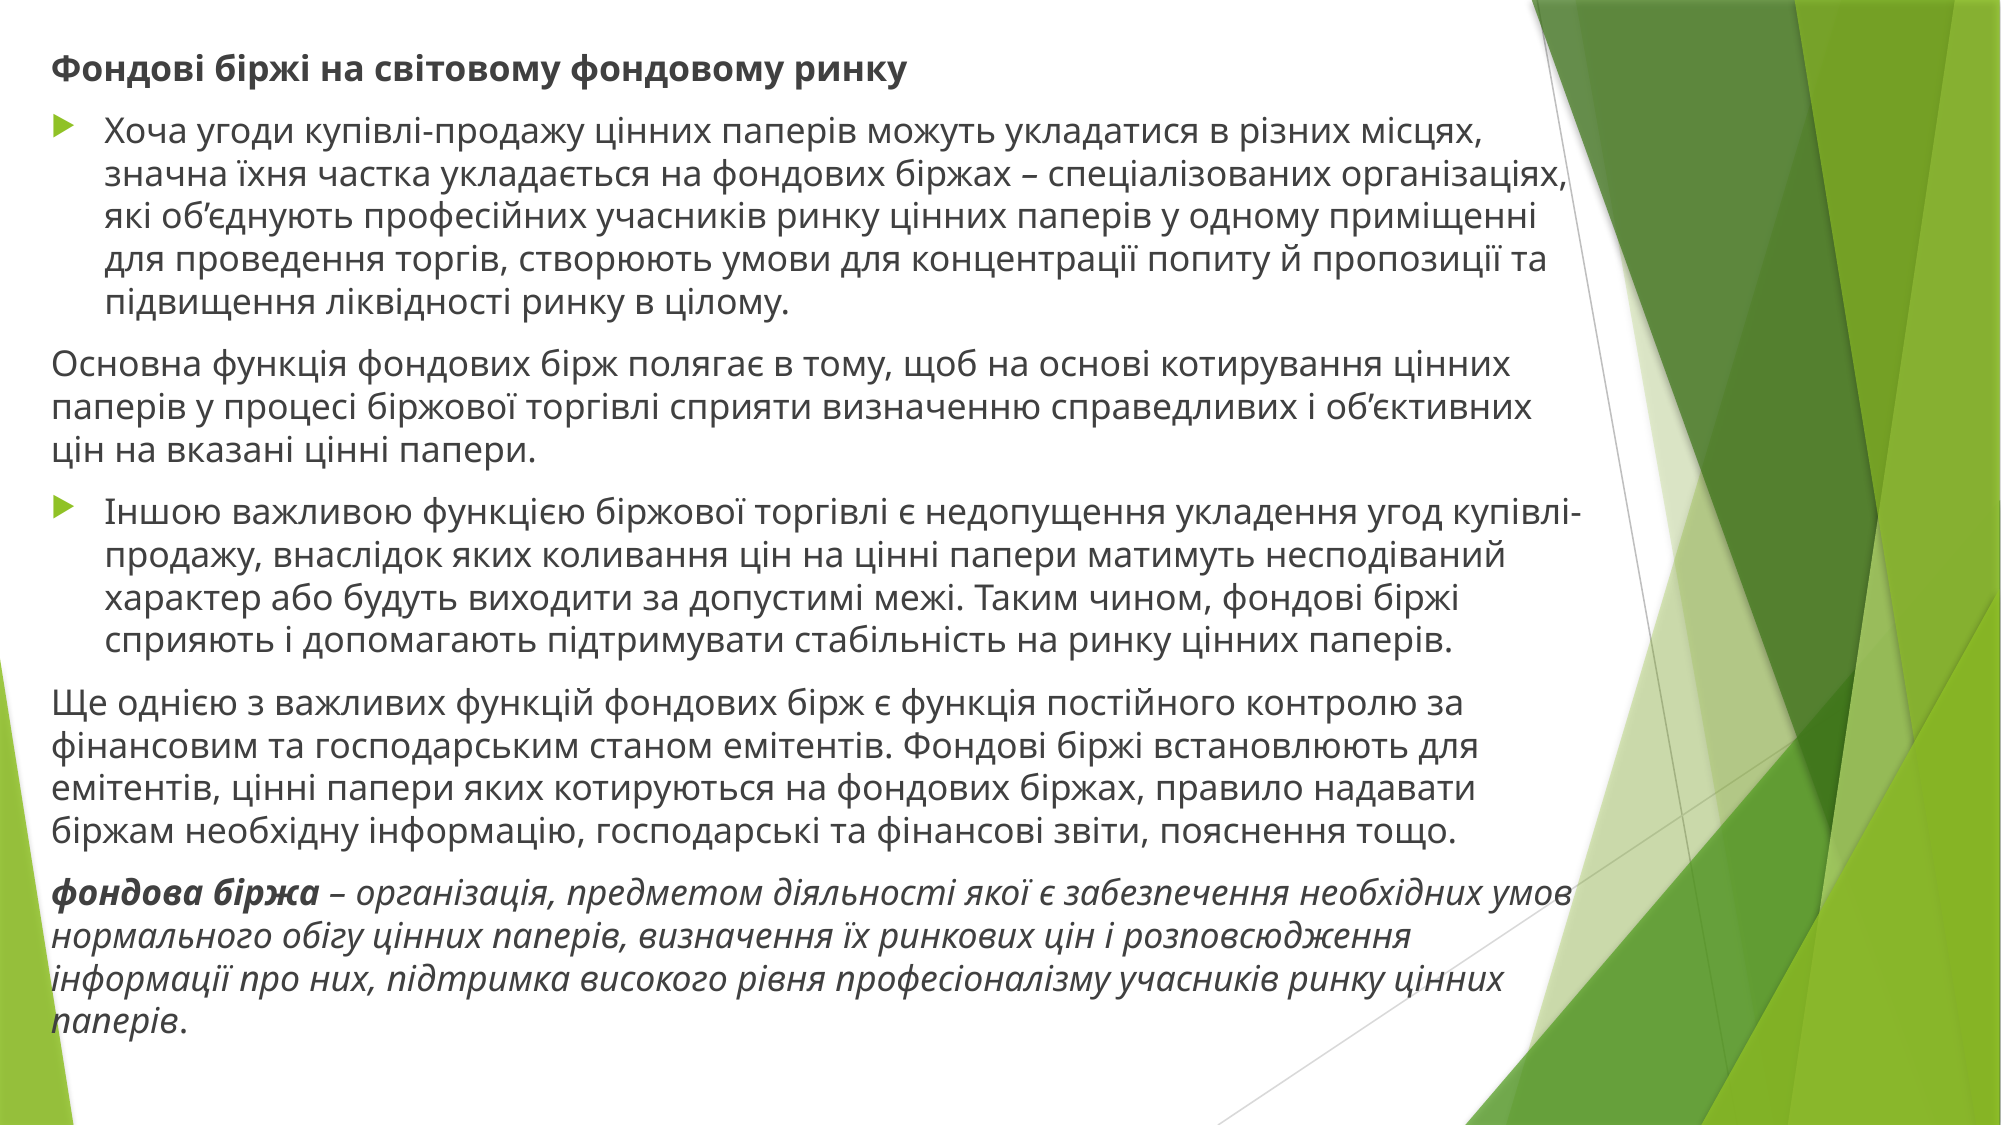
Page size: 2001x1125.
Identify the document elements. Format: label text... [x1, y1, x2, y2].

list Фондові біржі на світовому фондовому ринку Хоча угоди купівлі-продажу цінних паперів можуть укладатися в різних місцях, значна їхня частка укладається на фондових біржах – спеціалізованих організаціях, які об’єднують професійних учасників ринку цінних паперів у одному приміщенні для проведення торгів, створюють умови для концентрації попиту й пропозиції та підвищення ліквідності ринку в цілому. Основна функція фондових бірж полягає в тому, щоб на основі котирування цінних паперів у процесі біржової торгівлі сприяти визначенню справедливих і об’єктивних цін на вказані цінні папери. Іншою важливою функцією біржової торгівлі є недопущення укладення угод купівлі-продажу, внаслідок яких коливання цін на цінні папери матимуть несподіваний характер або будуть виходити за допустимі межі. Таким чином, фондові біржі сприяють і допомагають підтримувати стабільність на ринку цінних паперів. Ще однією з важливих функцій фондових бірж є функція постійного контролю за фінансовим та господарським станом емітентів. Фондові біржі встановлюють для емітентів, цінні папери яких котируються на фондових біржах, правило надавати біржам необхідну інформацію, господарські та фінансові звіти, пояснення тощо. фондова біржа – організація, предметом діяльності якої є забезпечення необхідних умов нормального обігу цінних паперів, визначення їх ринкових цін і розповсюдження інформації про них, підтримка високого рівня професіоналізму учасників ринку цінних паперів. [35, 38, 1599, 1073]
